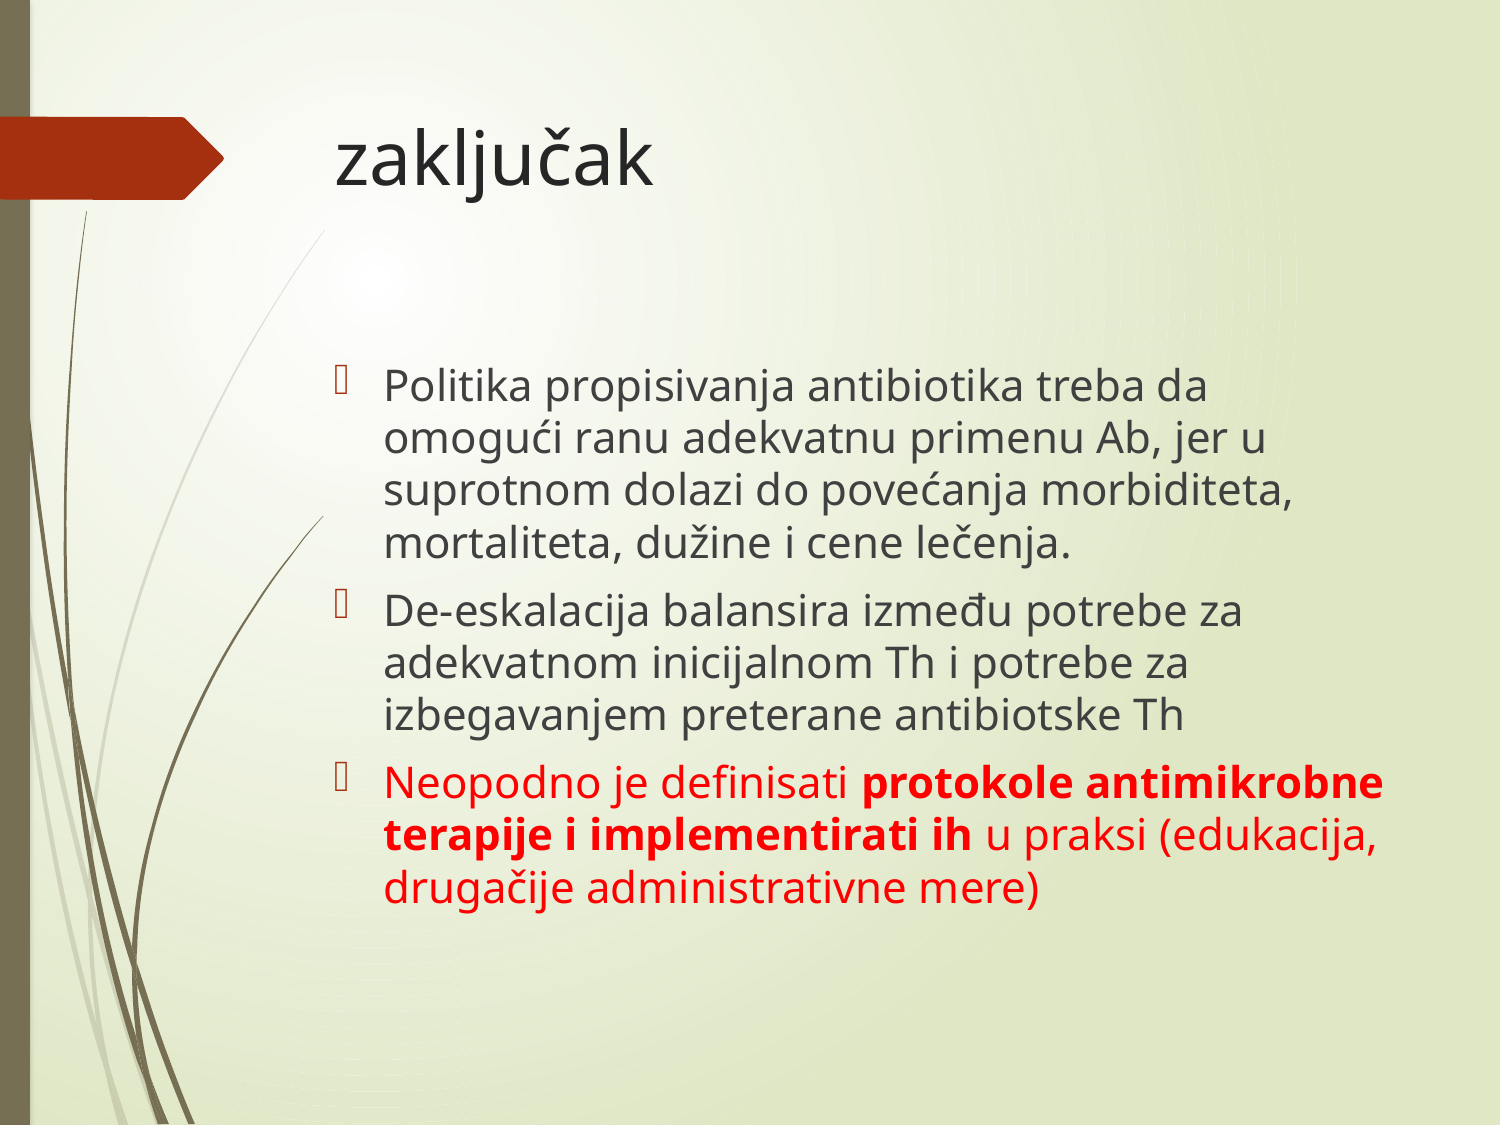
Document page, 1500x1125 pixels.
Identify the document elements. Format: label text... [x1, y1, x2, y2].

title zaključak [319, 102, 1400, 313]
list Politika propisivanja antibiotika treba da omogući ranu adekvatnu primenu Ab, jer u suprotnom dolazi do povećanja morbiditeta, mortaliteta, dužine i cene lečenja. De-eskalacija balansira između potrebe za adekvatnom inicijalnom Th i potrebe za izbegavanjem preterane antibiotske Th Neopodno je definisati protokole antimikrobne terapije i implementirati ih u praksi (edukacija, drugačije administrativne mere) [318, 350, 1400, 970]
